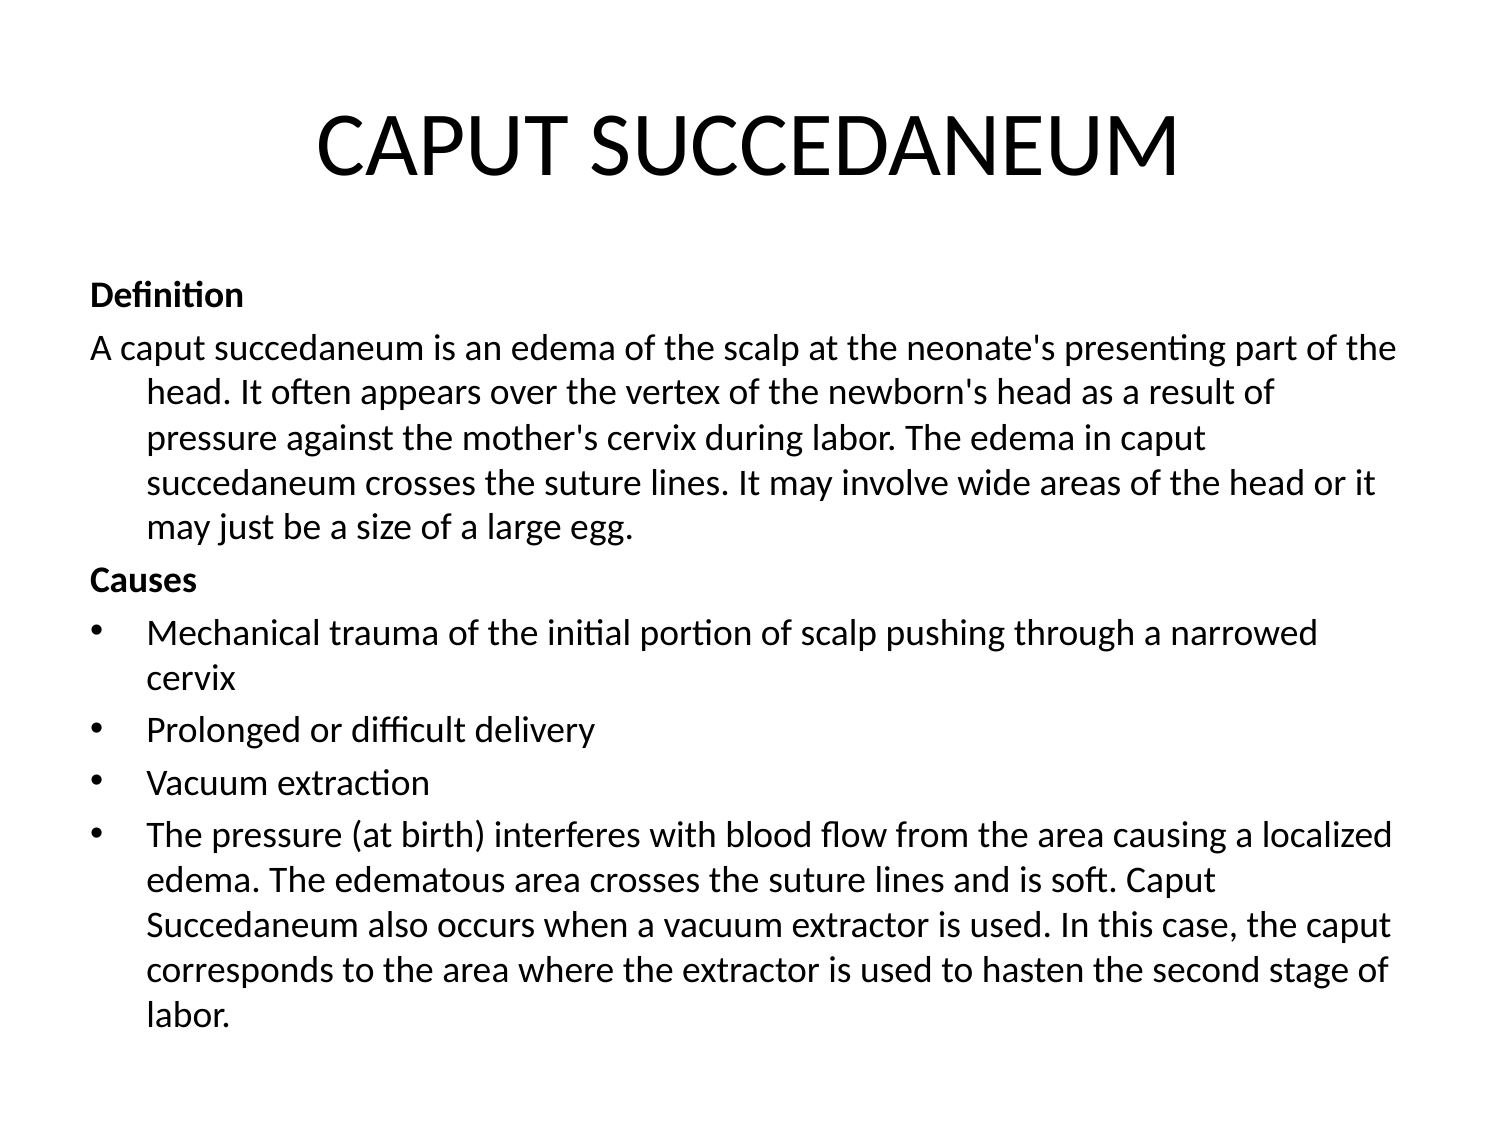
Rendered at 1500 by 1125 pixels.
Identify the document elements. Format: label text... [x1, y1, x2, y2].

title CAPUT SUCCEDANEUM [75, 45, 1425, 233]
list Definition A caput succedaneum is an edema of the scalp at the neonate's presenting part of the head. It often appears over the vertex of the newborn's head as a result of pressure against the mother's cervix during labor. The edema in caput succedaneum crosses the suture lines. It may involve wide areas of the head or it may just be a size of a large egg. Causes Mechanical trauma of the initial portion of scalp pushing through a narrowed cervix Prolonged or difficult delivery Vacuum extraction The pressure (at birth) interferes with blood flow from the area causing a localized edema. The edematous area crosses the suture lines and is soft. Caput Succedaneum also occurs when a vacuum extractor is used. In this case, the caput corresponds to the area where the extractor is used to hasten the second stage of labor. [75, 262, 1425, 1005]
